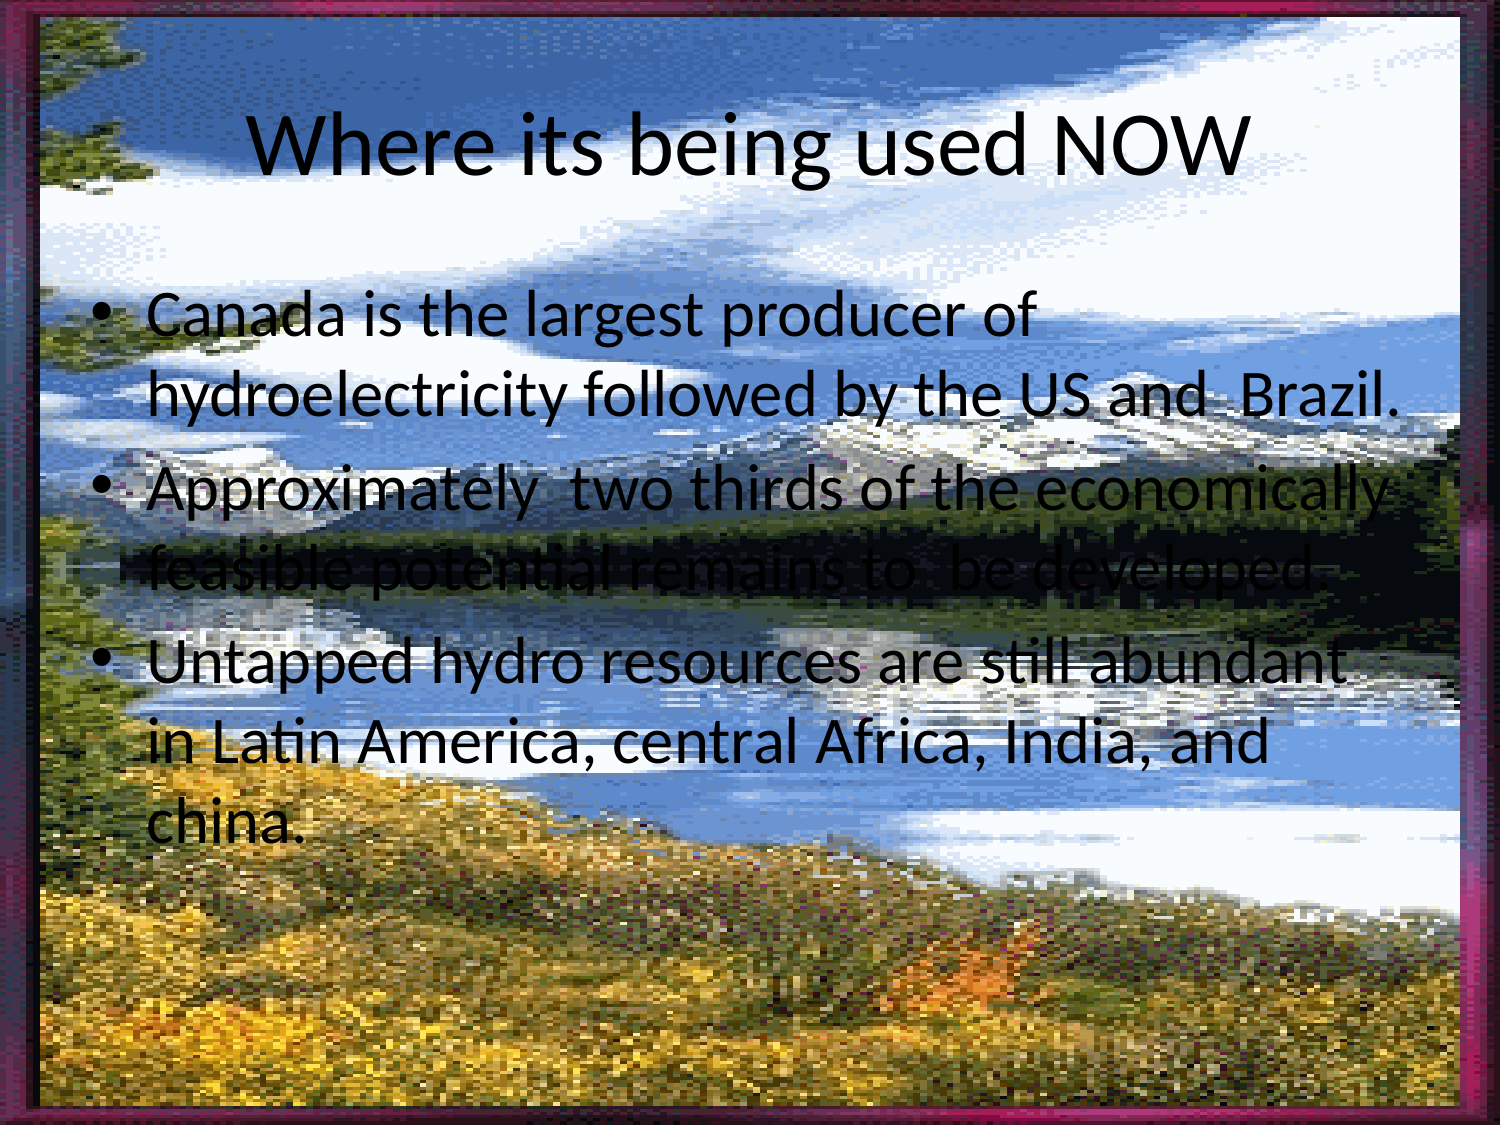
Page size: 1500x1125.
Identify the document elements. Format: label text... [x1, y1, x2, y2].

list Canada is the largest producer of hydroelectricity followed by the US and Brazil. Approximately two thirds of the economically feasible potential remains to be developed. Untapped hydro resources are still abundant in Latin America, central Africa, India, and china. [74, 262, 1426, 1006]
title Where its being used NOW [74, 44, 1426, 233]
picture [0, 0, 1500, 1125]
